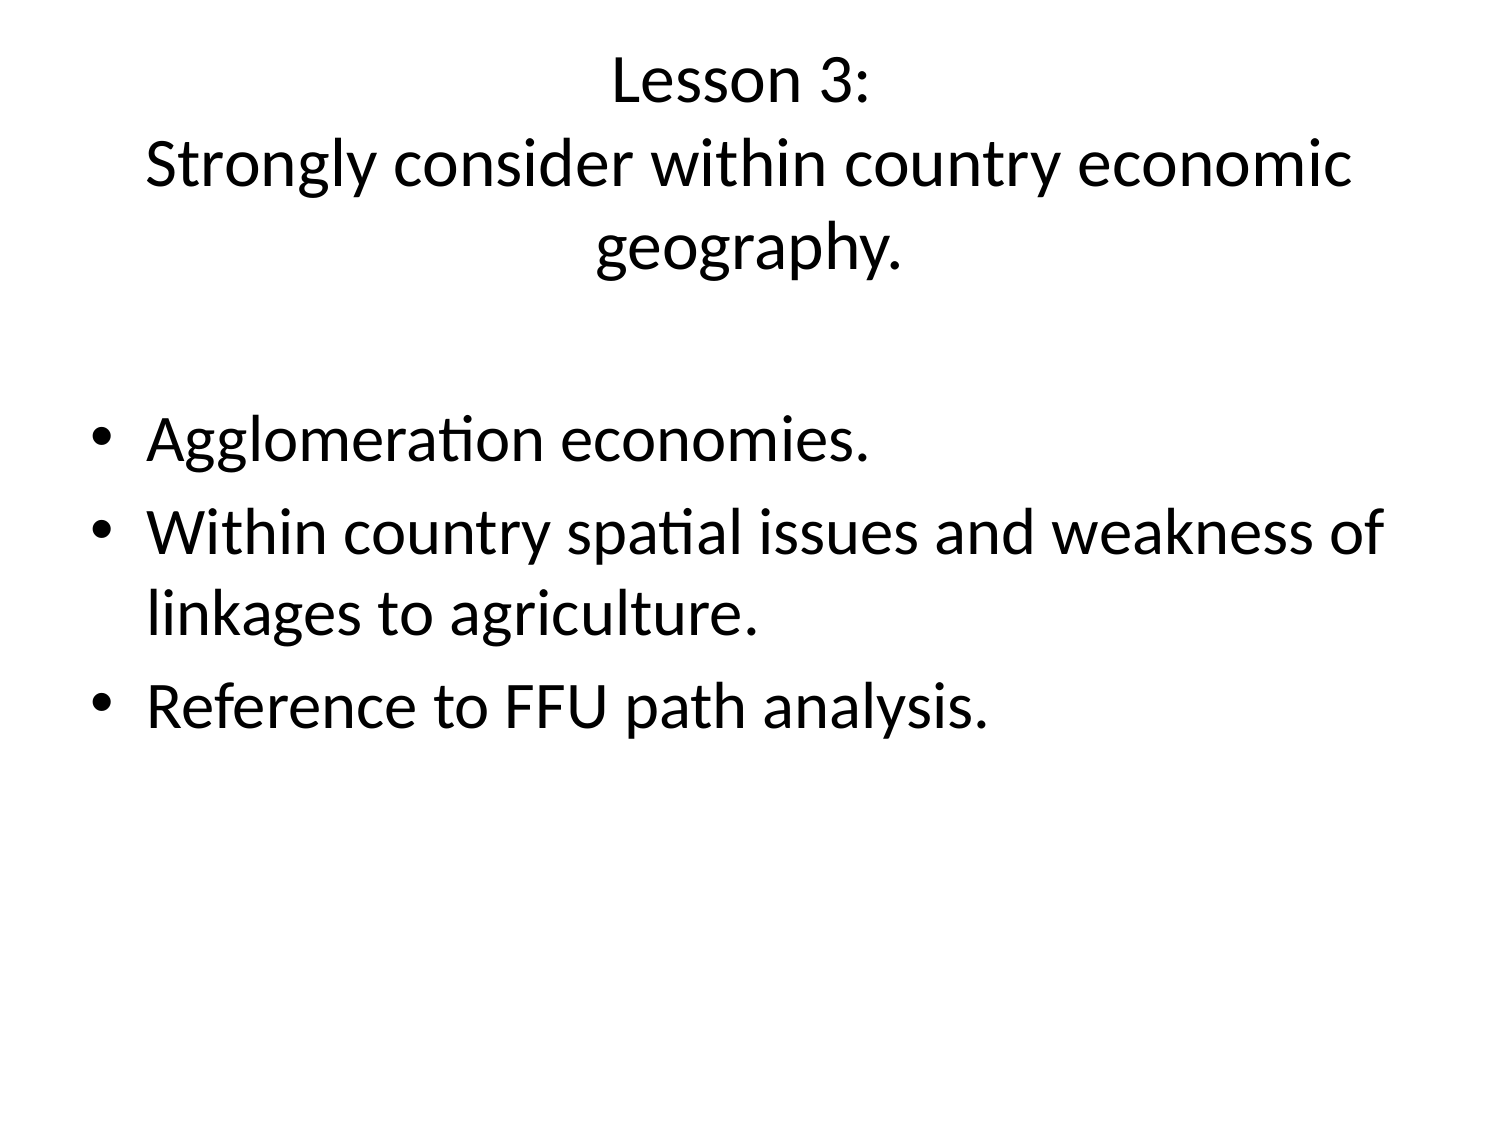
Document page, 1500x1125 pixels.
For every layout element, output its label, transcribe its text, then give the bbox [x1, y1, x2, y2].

list Agglomeration economies. Within country spatial issues and weakness of linkages to agriculture. Reference to FFU path analysis. [75, 387, 1413, 988]
title Lesson 3: Strongly consider within country economic geography. [75, 24, 1425, 375]
